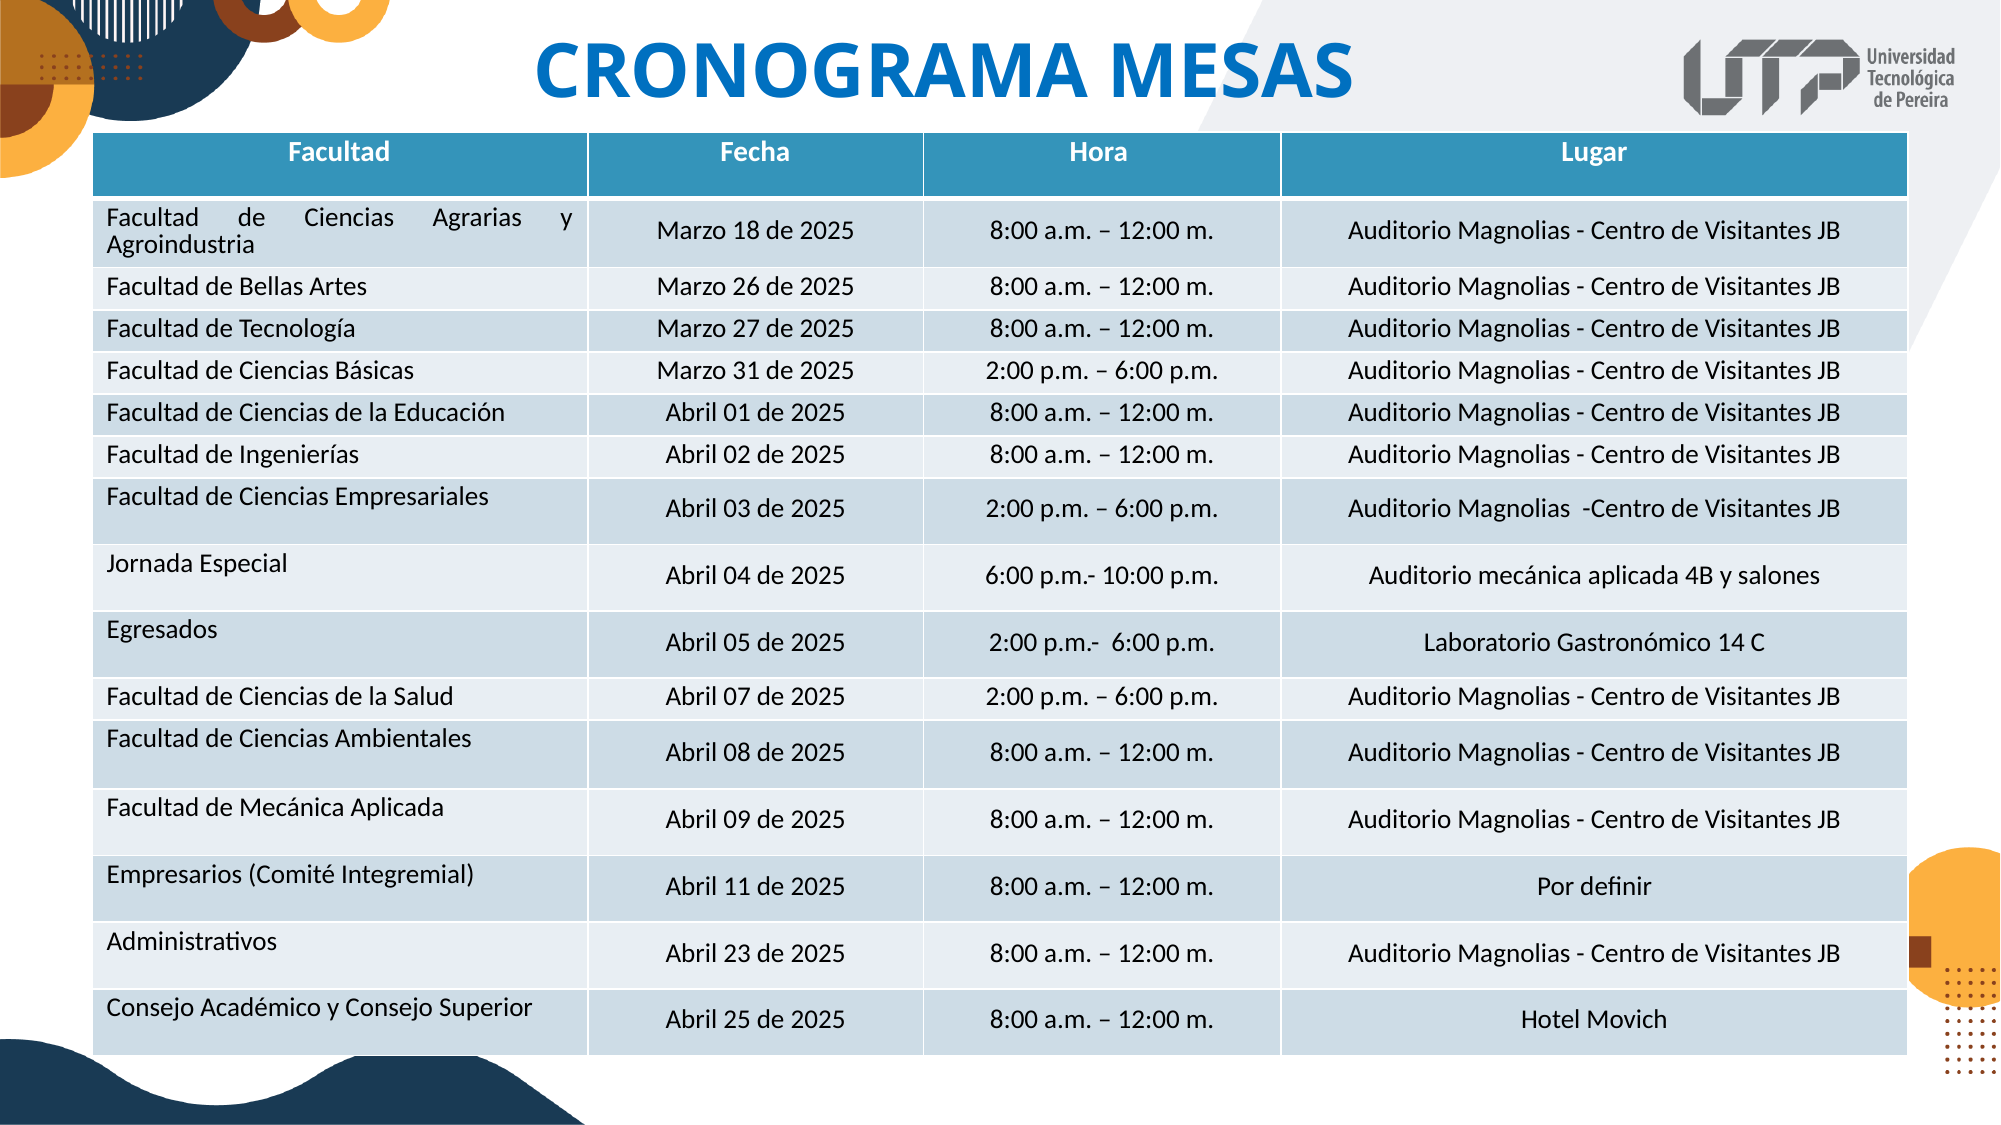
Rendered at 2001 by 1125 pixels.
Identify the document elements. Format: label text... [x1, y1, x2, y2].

table_cell Auditorio Magnolias - Centro de Visitantes JB [1282, 395, 1907, 435]
table_cell Marzo 27 de 2025 [589, 311, 923, 351]
table_cell 8:00 a.m. – 12:00 m. [924, 268, 1280, 309]
table_cell 2:00 p.m.- 6:00 p.m. [924, 612, 1280, 677]
table_cell 8:00 a.m. – 12:00 m. [924, 856, 1280, 921]
table_cell 2:00 p.m. – 6:00 p.m. [924, 479, 1280, 544]
table_cell Auditorio Magnolias - Centro de Visitantes JB [1282, 721, 1907, 788]
table_cell 8:00 a.m. – 12:00 m. [924, 721, 1280, 788]
table_cell 8:00 a.m. – 12:00 m. [924, 395, 1280, 435]
table_cell 8:00 a.m. – 12:00 m. [924, 923, 1280, 988]
table_cell Por definir [1282, 856, 1907, 921]
table_cell Facultad de Ciencias de la Salud [93, 679, 587, 719]
table_cell Auditorio Magnolias -Centro de Visitantes JB [1282, 479, 1907, 544]
table_cell 2:00 p.m. – 6:00 p.m. [924, 353, 1280, 393]
picture [0, 0, 2001, 1125]
table_header Hora [924, 133, 1280, 196]
table_cell Facultad de Ciencias Ambientales [93, 721, 587, 788]
table_cell Facultad de Bellas Artes [93, 268, 587, 309]
table_cell Auditorio Magnolias - Centro de Visitantes JB [1282, 201, 1907, 267]
table_cell Abril 09 de 2025 [589, 790, 923, 855]
table_cell Facultad de Tecnología [93, 311, 587, 351]
table_cell Auditorio Magnolias - Centro de Visitantes JB [1282, 268, 1907, 309]
table_header Lugar [1282, 133, 1907, 196]
table_cell Administrativos [93, 923, 587, 988]
table_cell Marzo 31 de 2025 [589, 353, 923, 393]
table_header Fecha [589, 133, 923, 196]
table_cell Auditorio mecánica aplicada 4B y salones [1282, 545, 1907, 610]
table_cell 8:00 a.m. – 12:00 m. [924, 790, 1280, 855]
table_cell 8:00 a.m. – 12:00 m. [924, 437, 1280, 477]
table_cell Abril 04 de 2025 [589, 545, 923, 610]
table_cell Abril 07 de 2025 [589, 679, 923, 719]
table_cell Hotel Movich [1282, 990, 1907, 1055]
table_cell Facultad de Ciencias Empresariales [93, 479, 587, 544]
table_cell Auditorio Magnolias - Centro de Visitantes JB [1282, 923, 1907, 988]
table_cell Laboratorio Gastronómico 14 C [1282, 612, 1907, 677]
table_cell Abril 05 de 2025 [589, 612, 923, 677]
table_cell 6:00 p.m.- 10:00 p.m. [924, 545, 1280, 610]
table_cell Abril 23 de 2025 [589, 923, 923, 988]
table_cell 8:00 a.m. – 12:00 m. [924, 201, 1280, 267]
title CRONOGRAMA MESAS [91, 14, 1817, 131]
table_cell Facultad de Ciencias de la Educación [93, 395, 587, 435]
table_cell Auditorio Magnolias - Centro de Visitantes JB [1282, 353, 1907, 393]
table_cell Empresarios (Comité Integremial) [93, 856, 587, 921]
table_cell Marzo 18 de 2025 [589, 201, 923, 267]
table_cell Auditorio Magnolias - Centro de Visitantes JB [1282, 679, 1907, 719]
table_cell Abril 03 de 2025 [589, 479, 923, 544]
table_cell Auditorio Magnolias - Centro de Visitantes JB [1282, 311, 1907, 351]
table_cell 8:00 a.m. – 12:00 m. [924, 311, 1280, 351]
table_cell Facultad de Mecánica Aplicada [93, 790, 587, 855]
table_cell Egresados [93, 612, 587, 677]
table_cell Facultad de Ingenierías [93, 437, 587, 477]
table_cell Auditorio Magnolias - Centro de Visitantes JB [1282, 790, 1907, 855]
table_cell Abril 02 de 2025 [589, 437, 923, 477]
table_cell 2:00 p.m. – 6:00 p.m. [924, 679, 1280, 719]
table_cell Facultad de Ciencias Básicas [93, 353, 587, 393]
table_cell Jornada Especial [93, 545, 587, 610]
table_cell Abril 08 de 2025 [589, 721, 923, 788]
table_header Facultad [93, 133, 587, 196]
table_cell Marzo 26 de 2025 [589, 268, 923, 309]
table_cell Abril 01 de 2025 [589, 395, 923, 435]
table_cell Abril 25 de 2025 [589, 990, 923, 1055]
table_cell Consejo Académico y Consejo Superior [93, 990, 587, 1055]
table_cell Abril 11 de 2025 [589, 856, 923, 921]
table_cell Facultad de Ciencias Agrarias y Agroindustria [93, 201, 587, 267]
table_cell 8:00 a.m. – 12:00 m. [924, 990, 1280, 1055]
table_cell Auditorio Magnolias - Centro de Visitantes JB [1282, 437, 1907, 477]
